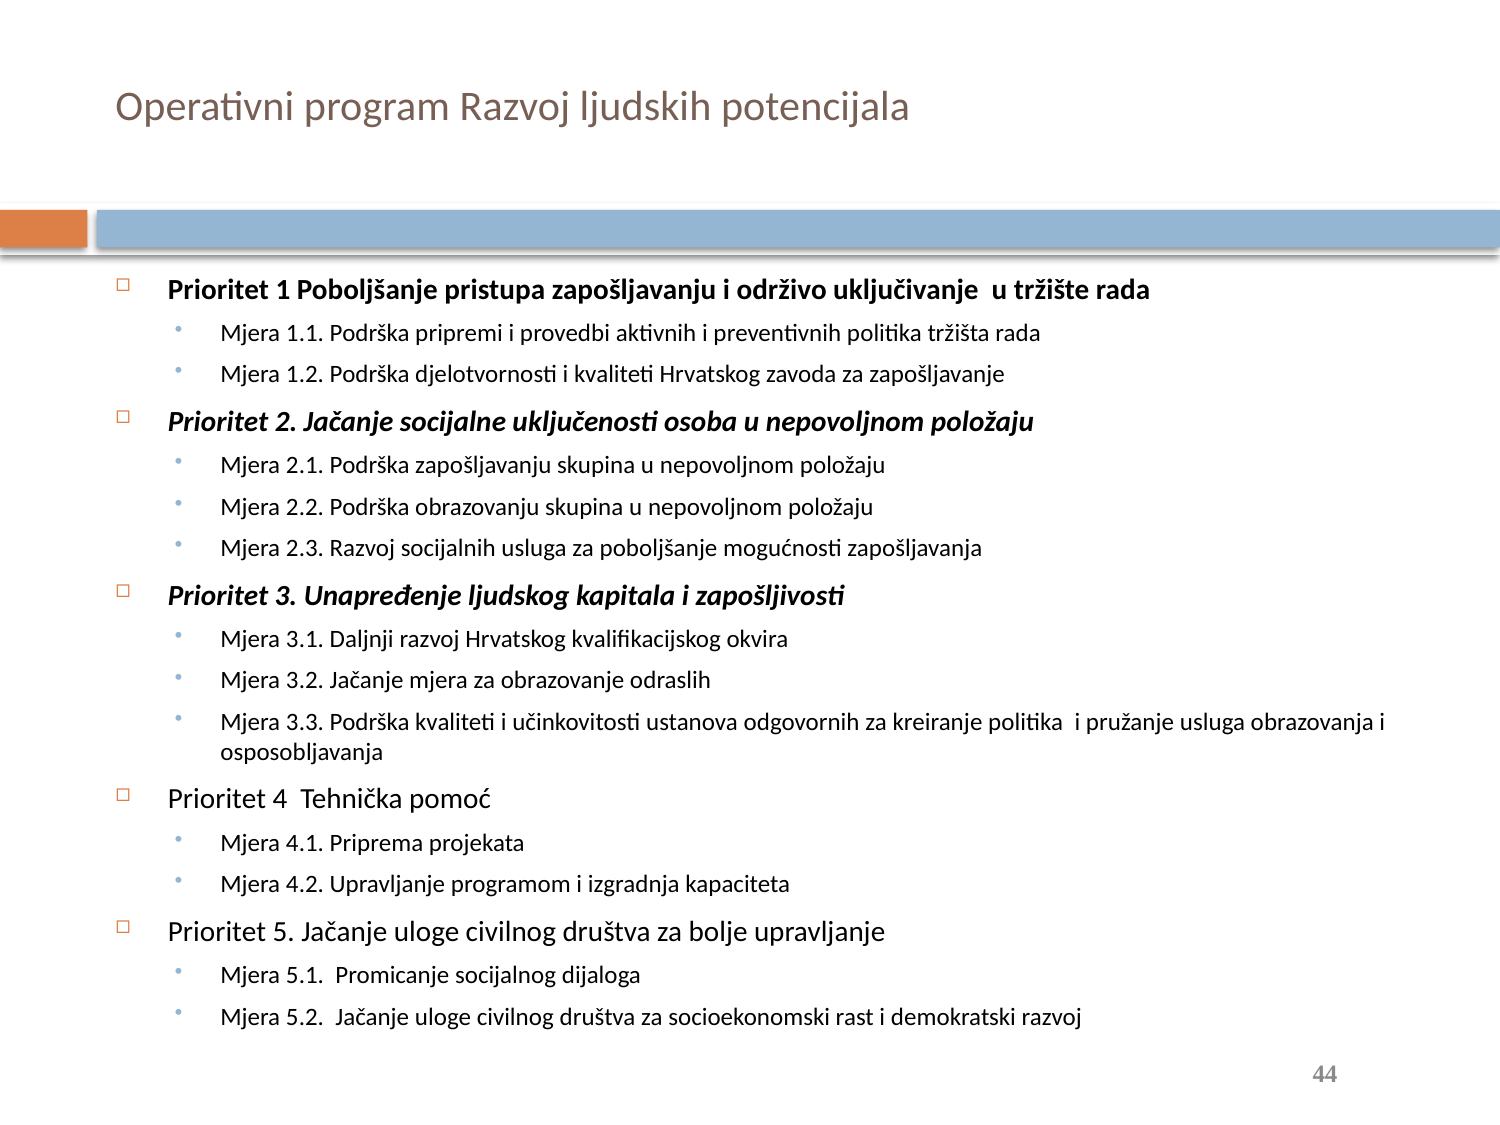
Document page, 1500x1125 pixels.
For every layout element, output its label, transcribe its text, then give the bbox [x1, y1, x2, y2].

list Prioritet 1 Poboljšanje pristupa zapošljavanju i održivo uključivanje u tržište rada Mjera 1.1. Podrška pripremi i provedbi aktivnih i preventivnih politika tržišta rada Mjera 1.2. Podrška djelotvornosti i kvaliteti Hrvatskog zavoda za zapošljavanje Prioritet 2. Jačanje socijalne uključenosti osoba u nepovoljnom položaju Mjera 2.1. Podrška zapošljavanju skupina u nepovoljnom položaju Mjera 2.2. Podrška obrazovanju skupina u nepovoljnom položaju Mjera 2.3. Razvoj socijalnih usluga za poboljšanje mogućnosti zapošljavanja Prioritet 3. Unapređenje ljudskog kapitala i zapošljivosti Mjera 3.1. Daljnji razvoj Hrvatskog kvalifikacijskog okvira Mjera 3.2. Jačanje mjera za obrazovanje odraslih Mjera 3.3. Podrška kvaliteti i učinkovitosti ustanova odgovornih za kreiranje politika i pružanje usluga obrazovanja i osposobljavanja Prioritet 4 Tehnička pomoć Mjera 4.1. Priprema projekata Mjera 4.2. Upravljanje programom i izgradnja kapaciteta Prioritet 5. Jačanje uloge civilnog društva za bolje upravljanje Mjera 5.1. Promicanje socijalnog dijaloga Mjera 5.2. Jačanje uloge civilnog društva za socioekonomski rast i demokratski razvoj [100, 262, 1439, 1001]
slide_number 44 [1149, 1042, 1500, 1103]
title Operativni program Razvoj ljudskih potencijala [100, 18, 1439, 138]
